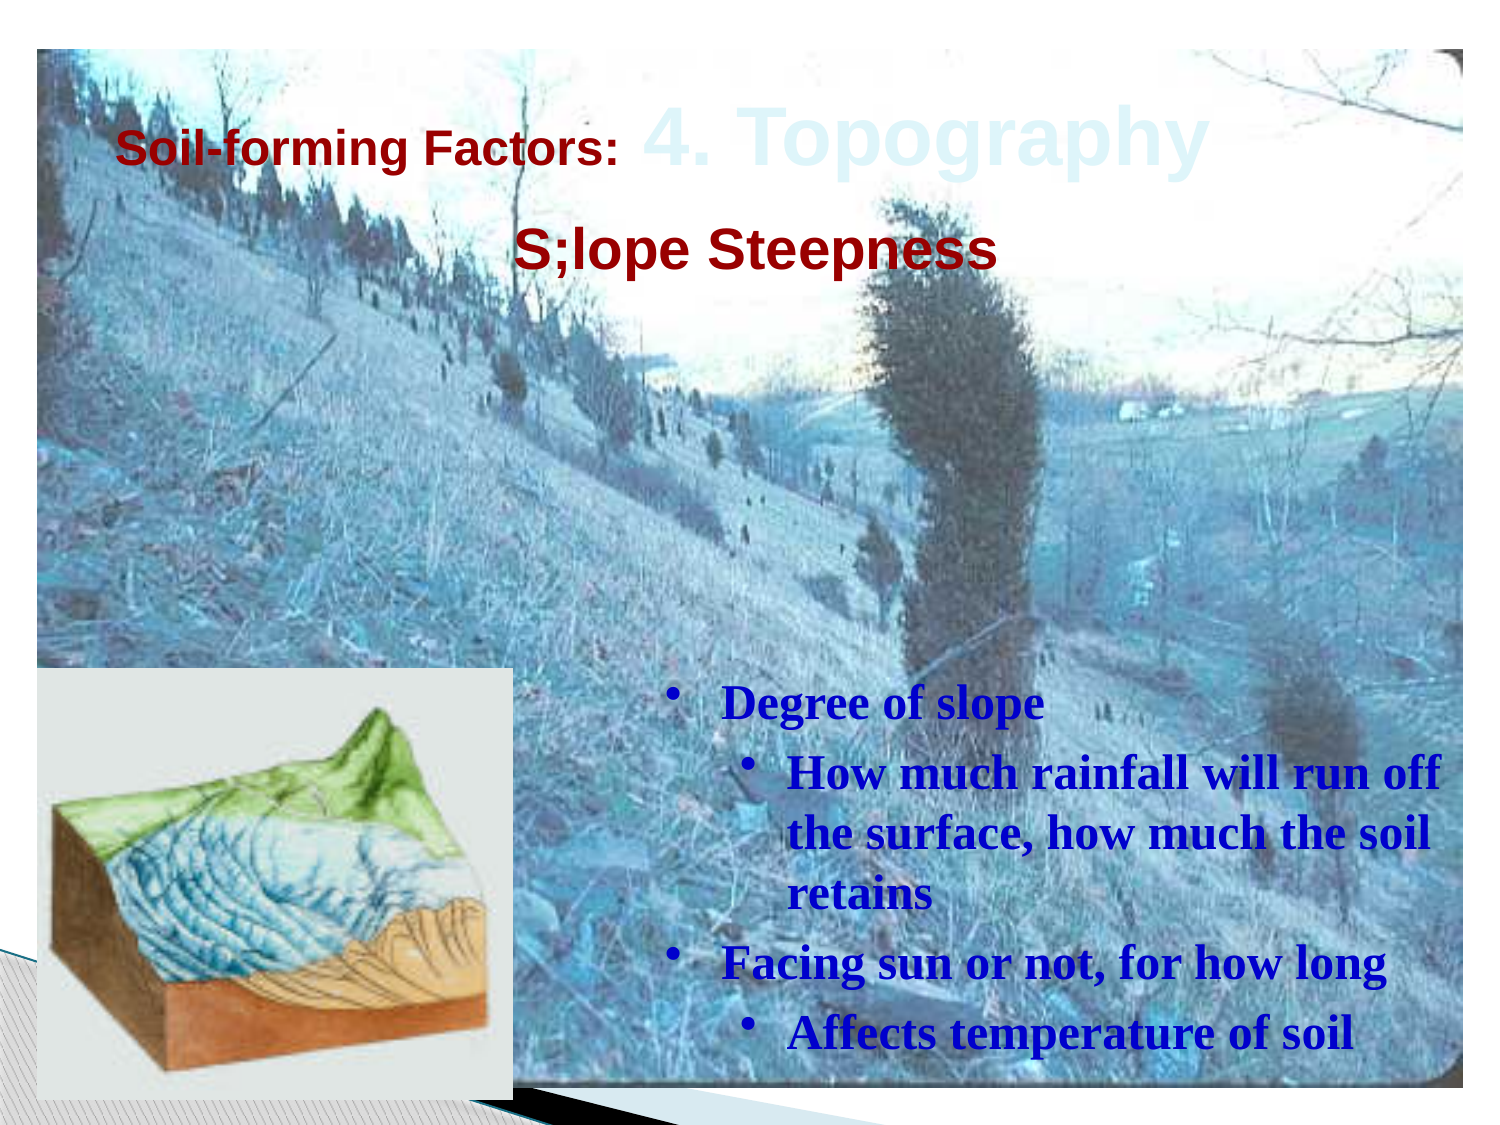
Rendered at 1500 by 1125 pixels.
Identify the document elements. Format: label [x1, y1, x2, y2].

picture [37, 49, 1463, 1101]
